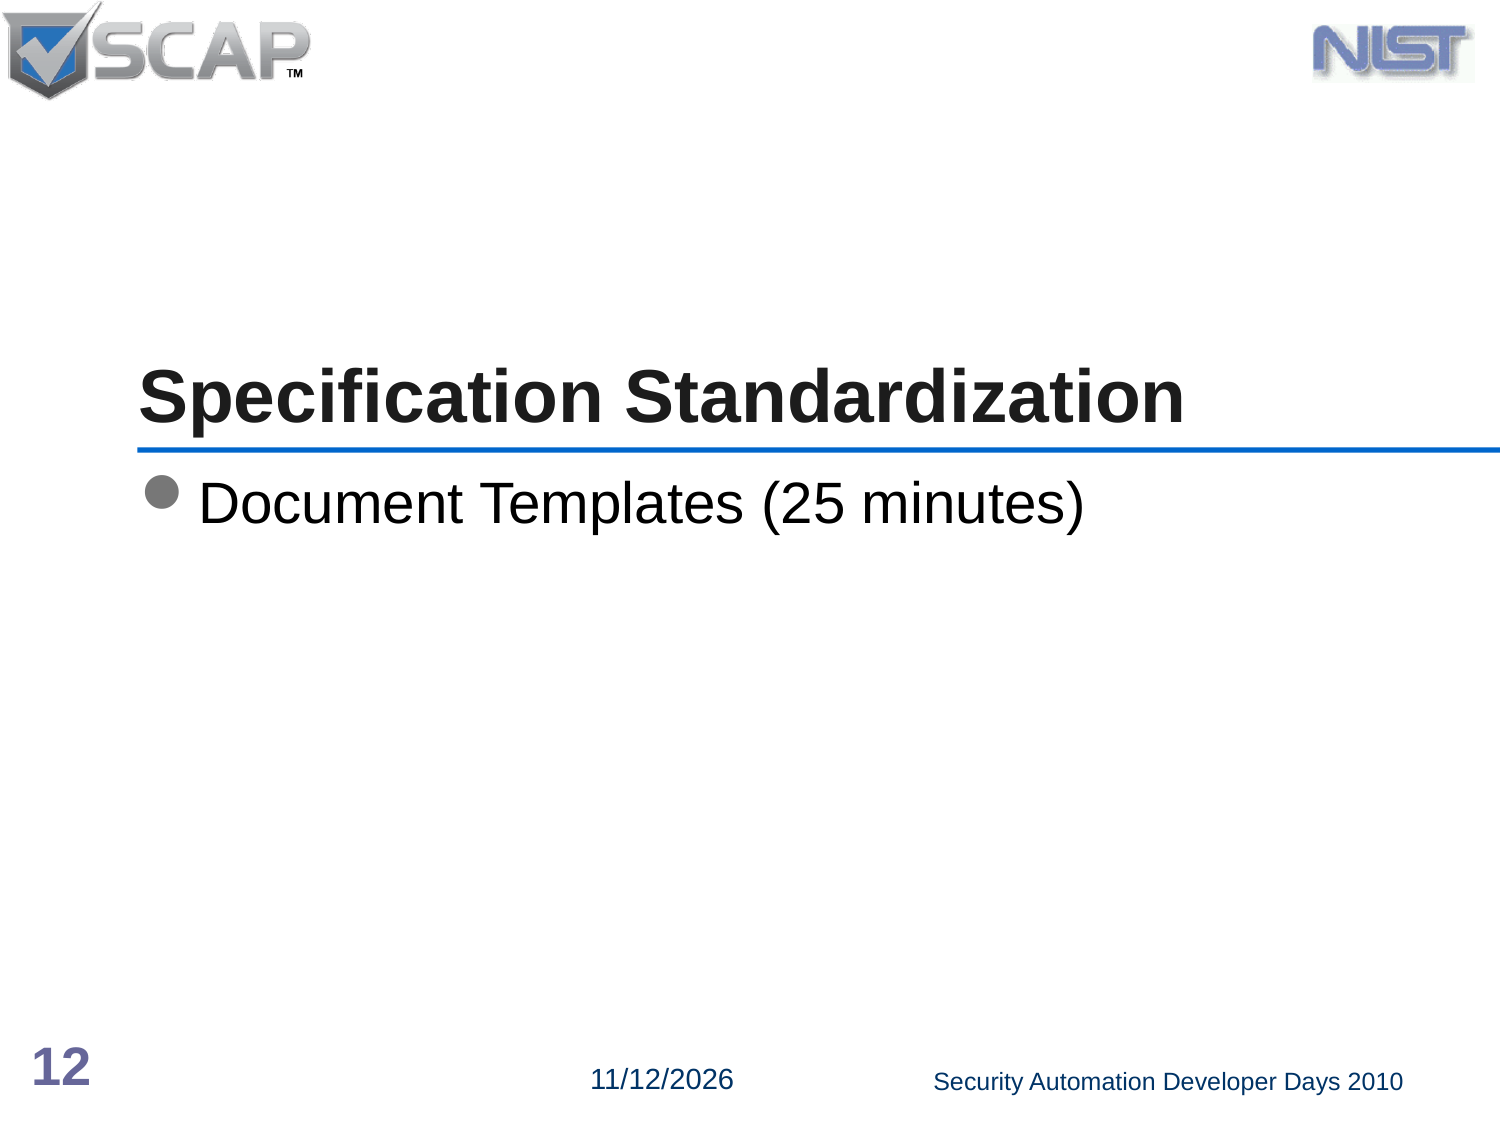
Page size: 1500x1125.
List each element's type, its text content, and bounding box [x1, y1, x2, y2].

title Specification Standardization [122, 222, 1399, 447]
slide_number 12 [13, 1023, 111, 1105]
picture [0, 0, 313, 103]
footer Security Automation Developer Days 2010 [912, 1024, 1426, 1104]
picture [1312, 24, 1475, 83]
list Document Templates (25 minutes) [124, 449, 1388, 976]
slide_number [399, 1024, 750, 1104]
